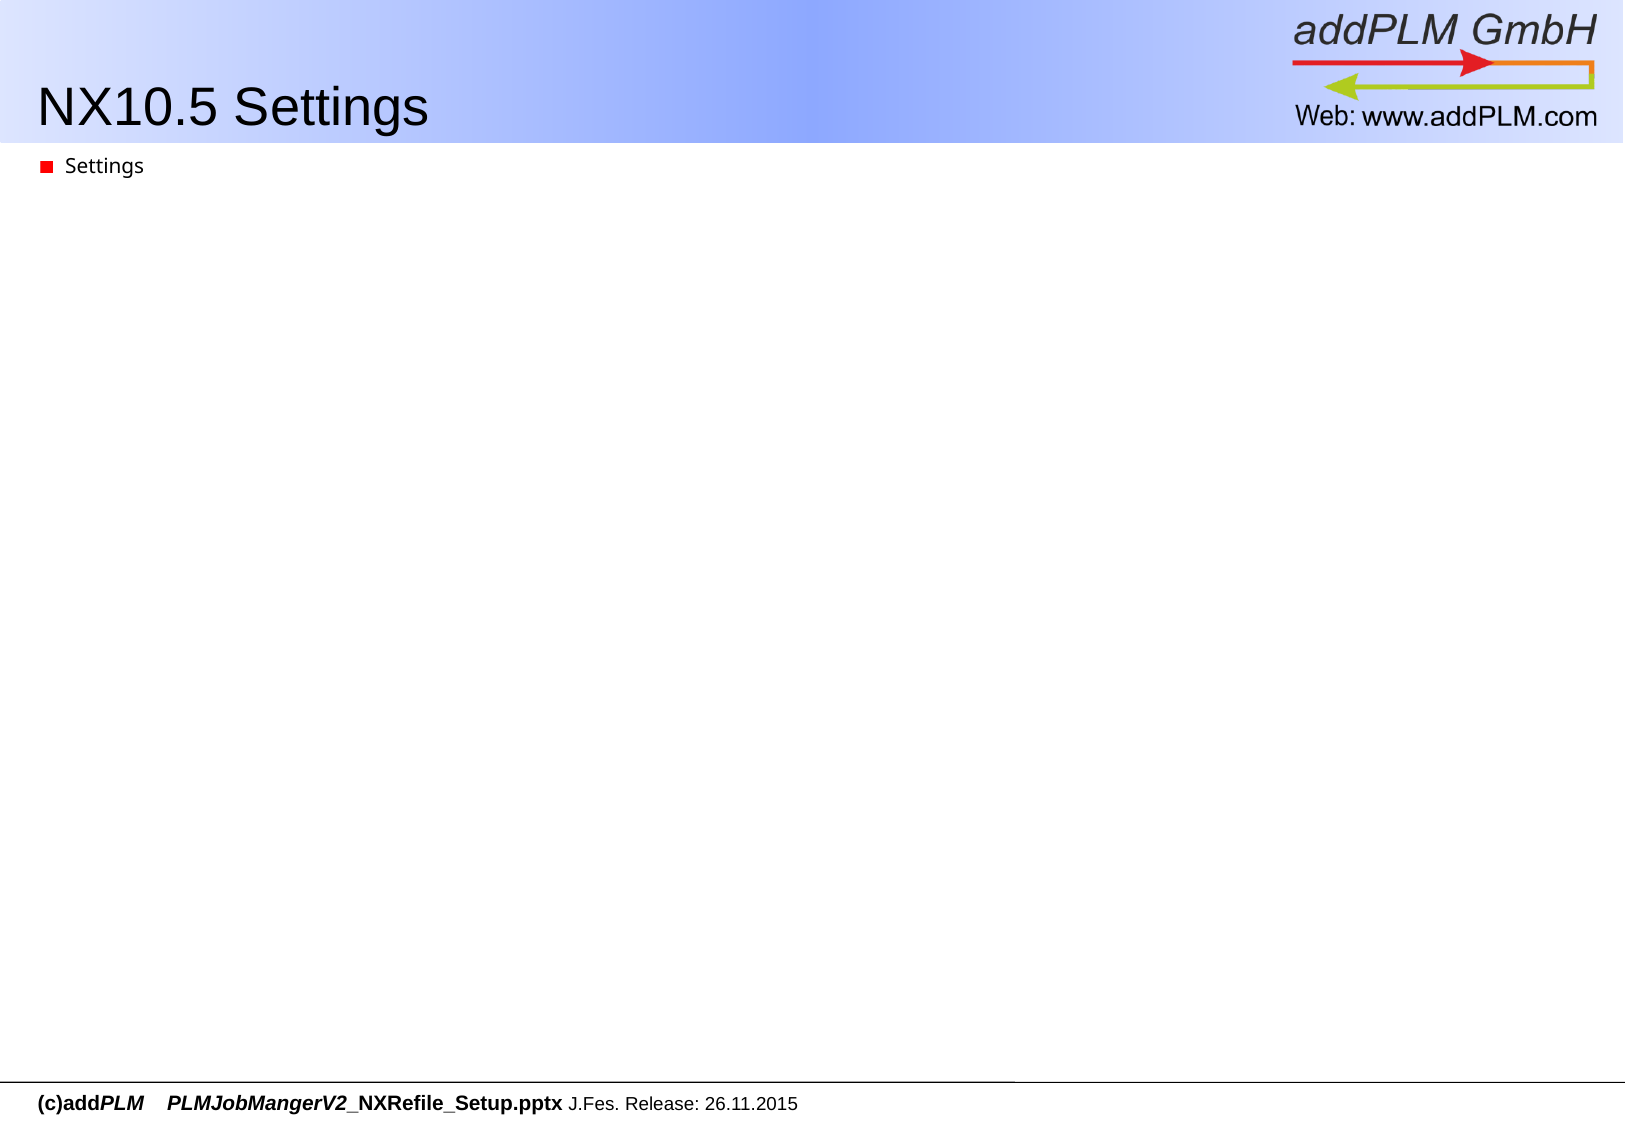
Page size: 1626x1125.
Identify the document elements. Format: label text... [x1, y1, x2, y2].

list Settings [22, 152, 1600, 182]
picture [37, 158, 53, 173]
picture [1292, 13, 1597, 126]
title NX10.5 Settings [22, 65, 1439, 143]
